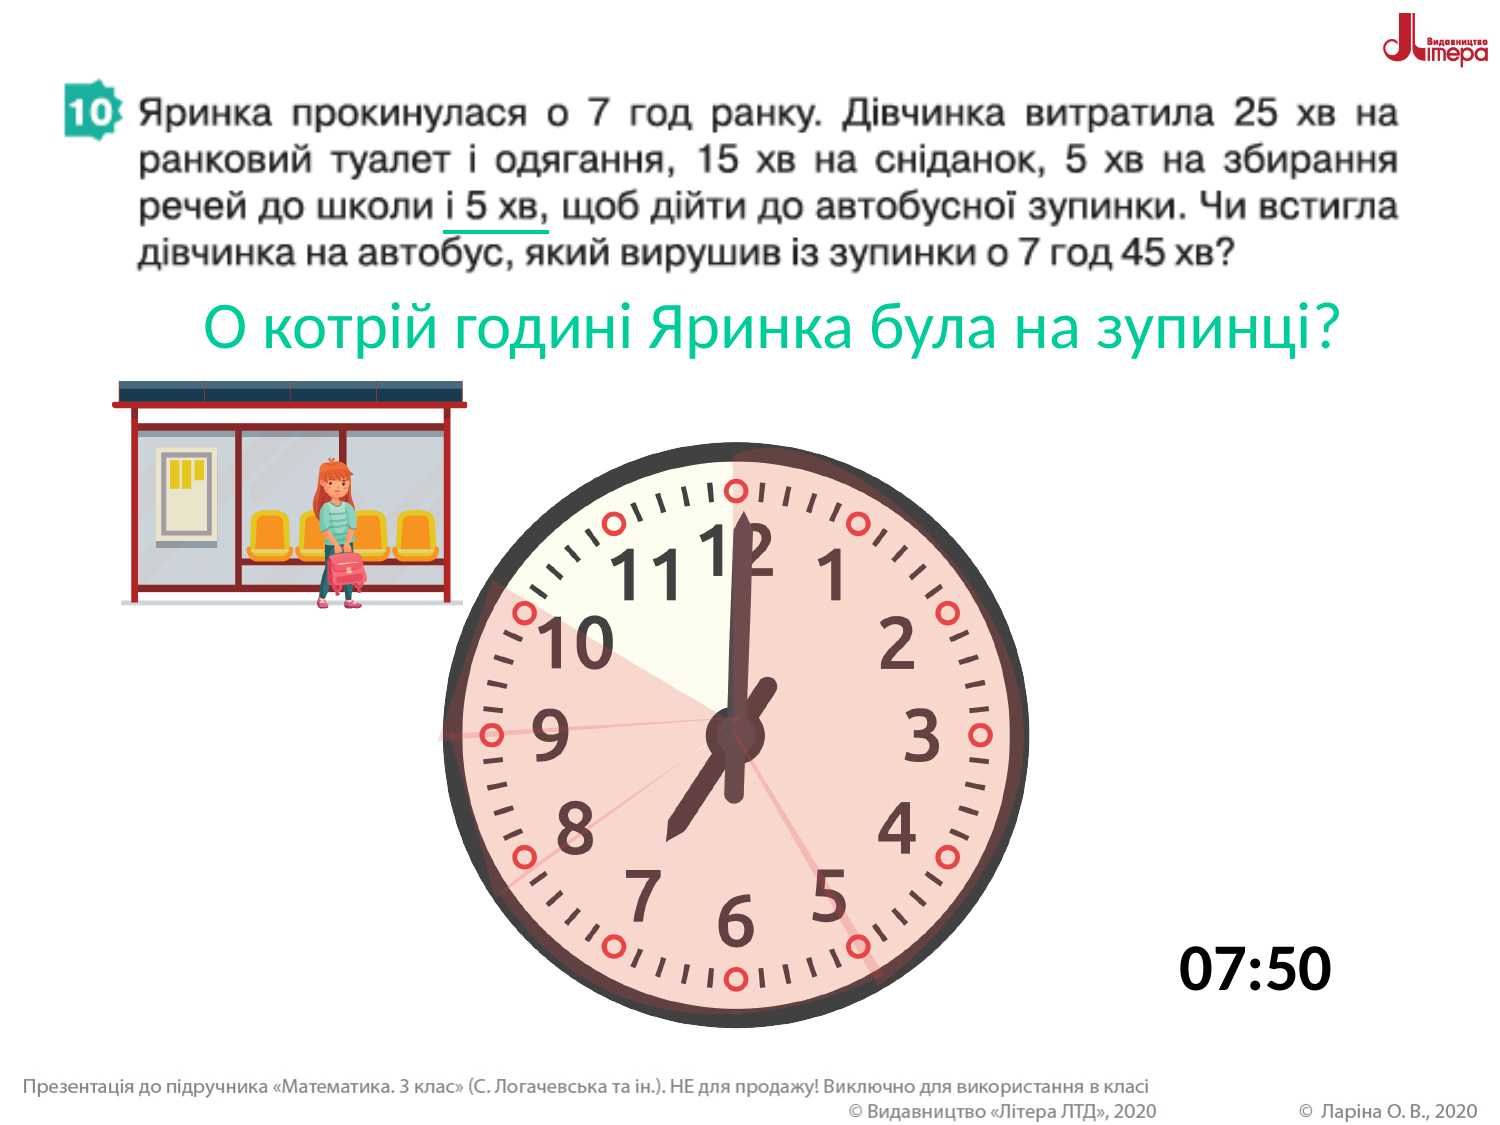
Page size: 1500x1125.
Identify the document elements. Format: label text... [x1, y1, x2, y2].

picture [0, 0, 1500, 1125]
text_box 07:50 [1164, 916, 1348, 1012]
text_box О котрій годині Яринка була на зупинці? [76, 256, 1471, 387]
